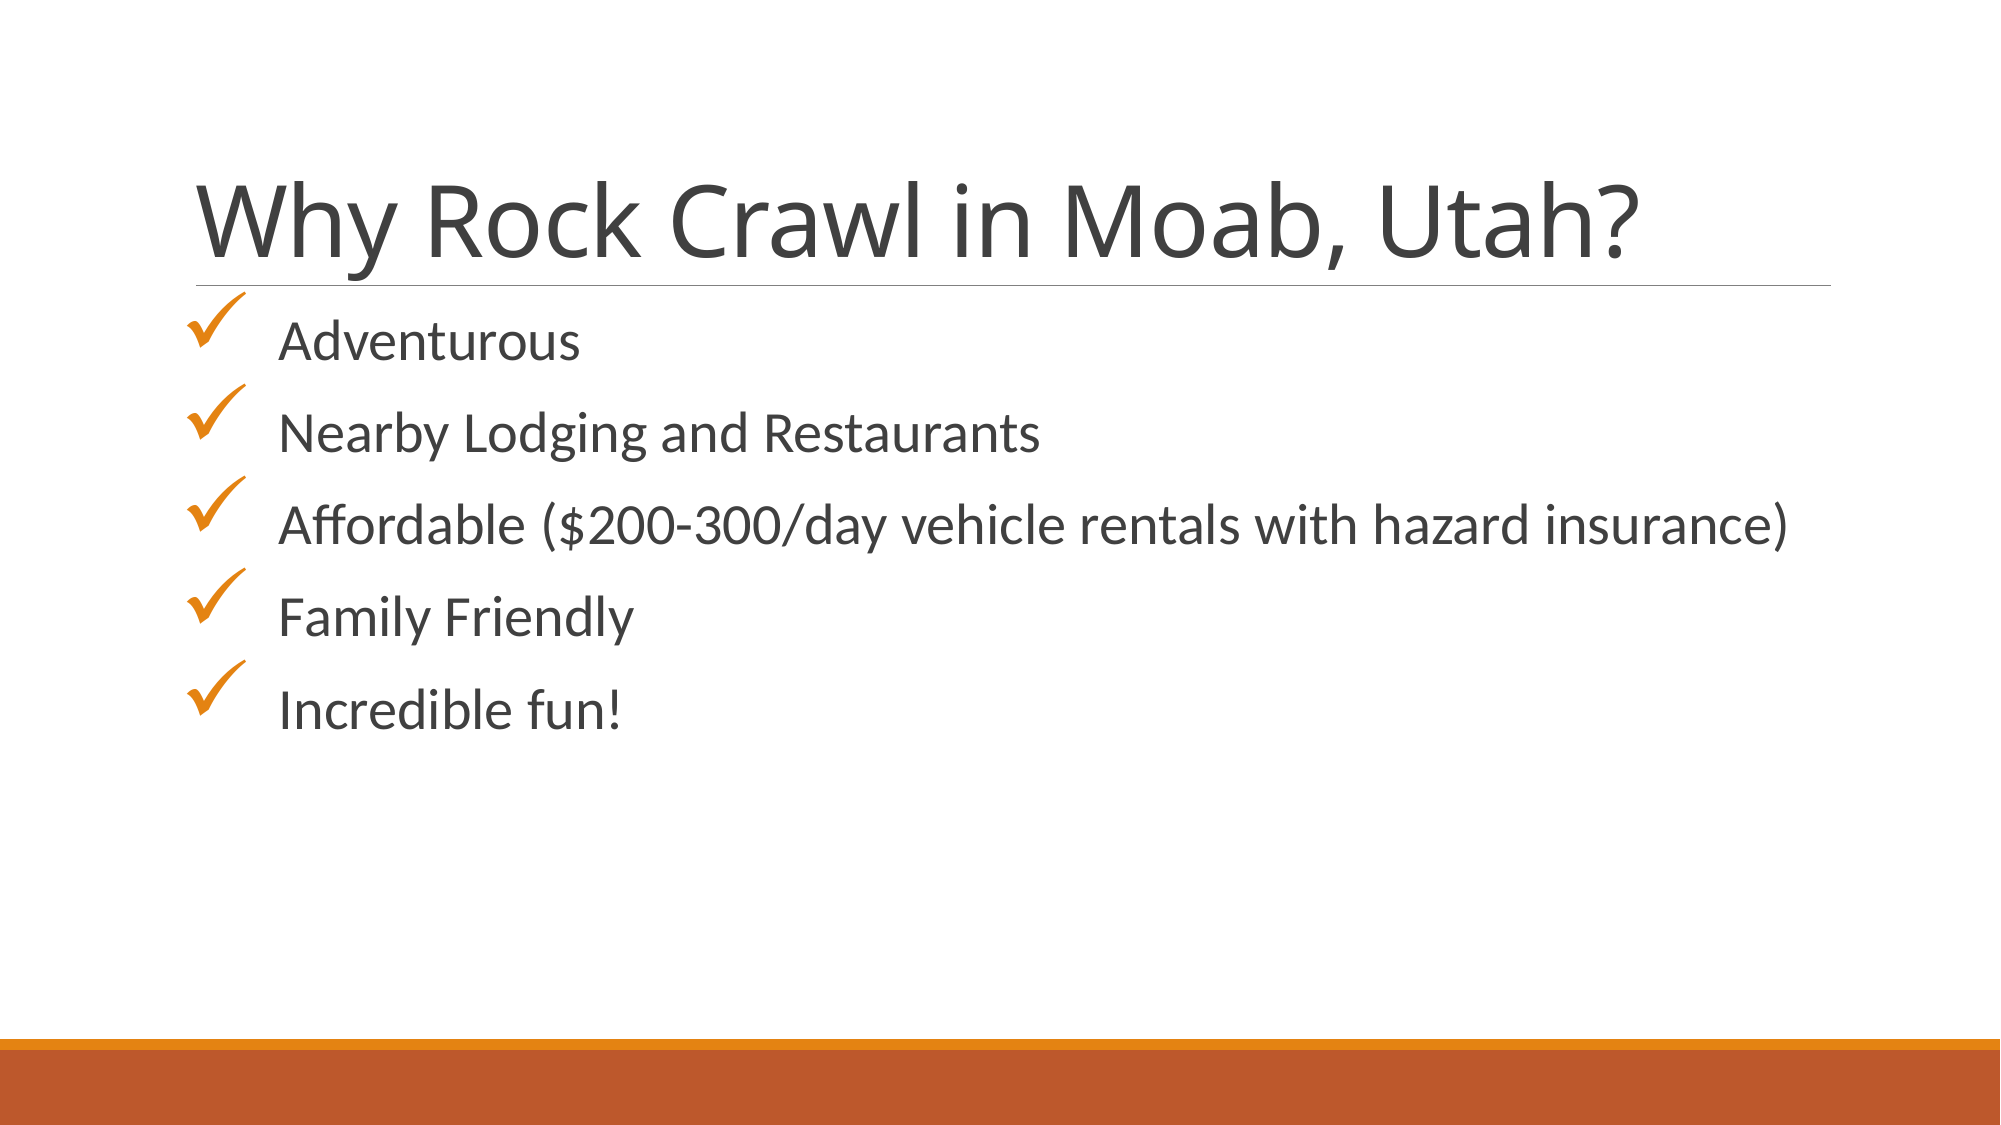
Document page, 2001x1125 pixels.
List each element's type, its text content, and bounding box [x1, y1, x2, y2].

list Adventurous Nearby Lodging and Restaurants Affordable ($200-300/day vehicle rentals with hazard insurance) Family Friendly Incredible fun! [180, 302, 1830, 963]
title Why Rock Crawl in Moab, Utah? [180, 47, 1830, 285]
